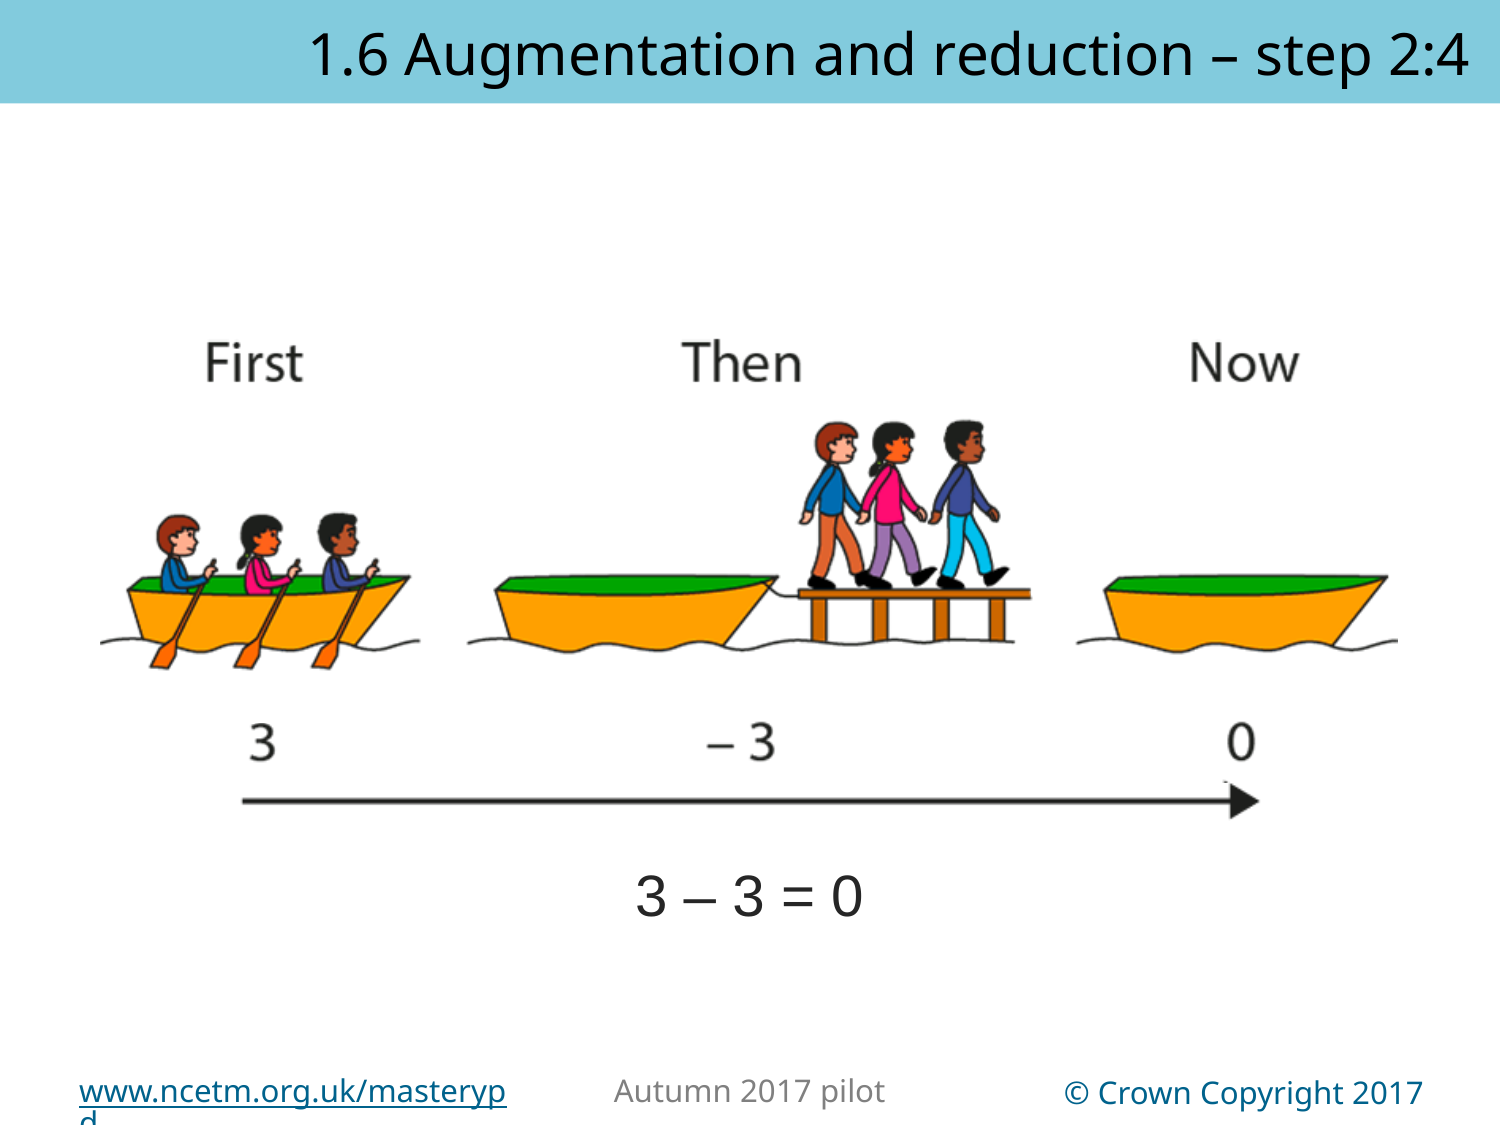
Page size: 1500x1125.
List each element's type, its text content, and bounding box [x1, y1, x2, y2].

picture [64, 711, 1436, 835]
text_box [100, 333, 1436, 689]
text_box 3 – 3 = 0 [620, 850, 892, 936]
list 1.6 Augmentation and reduction – step 2:4 [0, 0, 1500, 104]
